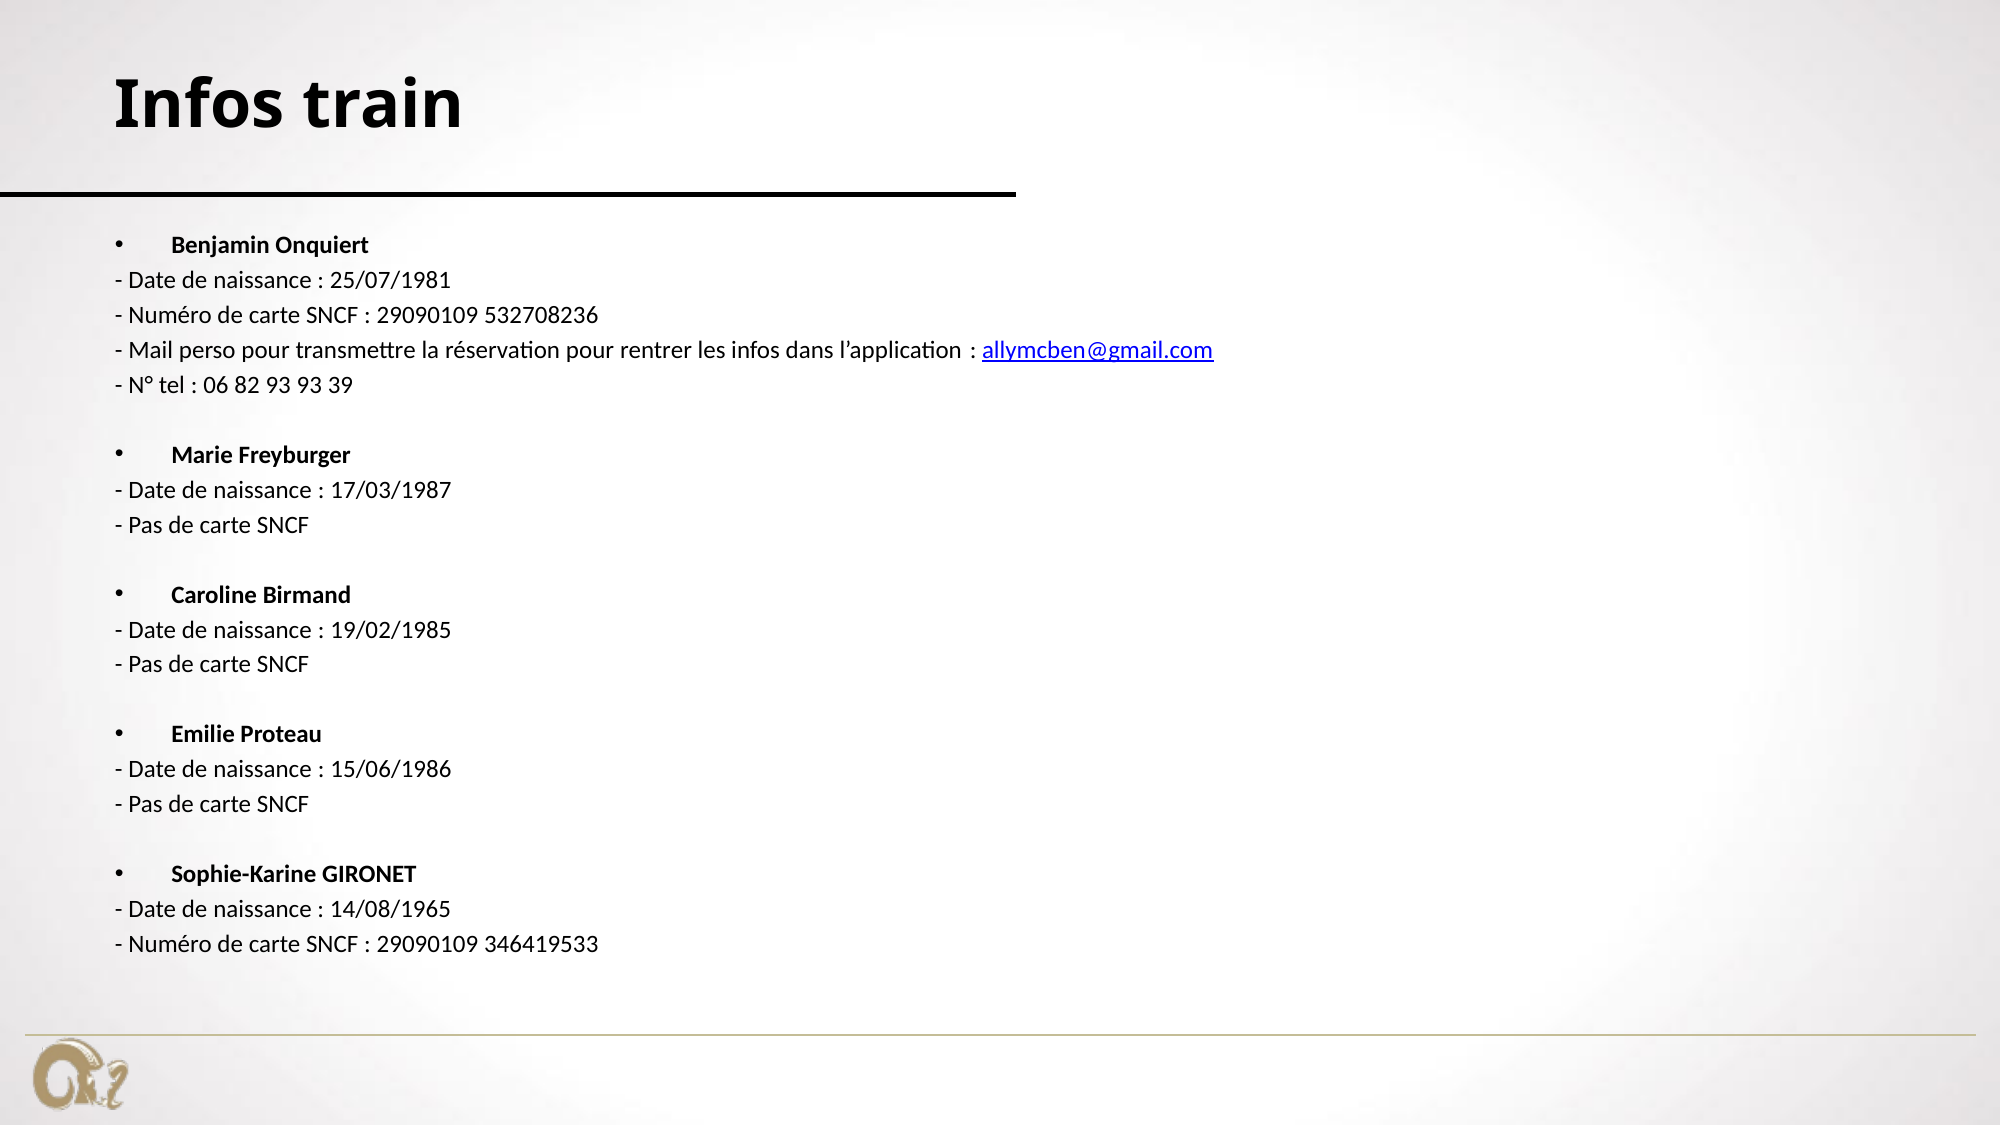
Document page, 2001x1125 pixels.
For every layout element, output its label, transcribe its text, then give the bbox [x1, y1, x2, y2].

text_box Benjamin Onquiert - Date de naissance : 25/07/1981 - Numéro de carte SNCF : 29090109 532708236 - Mail perso pour transmettre la réservation pour rentrer les infos dans l’application : allymcben@gmail.com - N° tel : 06 82 93 93 39 Marie Freyburger - Date de naissance : 17/03/1987 - Pas de carte SNCF Caroline Birmand - Date de naissance : 19/02/1985 - Pas de carte SNCF Emilie Proteau - Date de naissance : 15/06/1986 - Pas de carte SNCF Sophie-Karine GIRONET - Date de naissance : 14/08/1965 - Numéro de carte SNCF : 29090109 346419533 [99, 220, 1900, 968]
title Infos train [99, 7, 1900, 195]
picture [0, 0, 2000, 1125]
